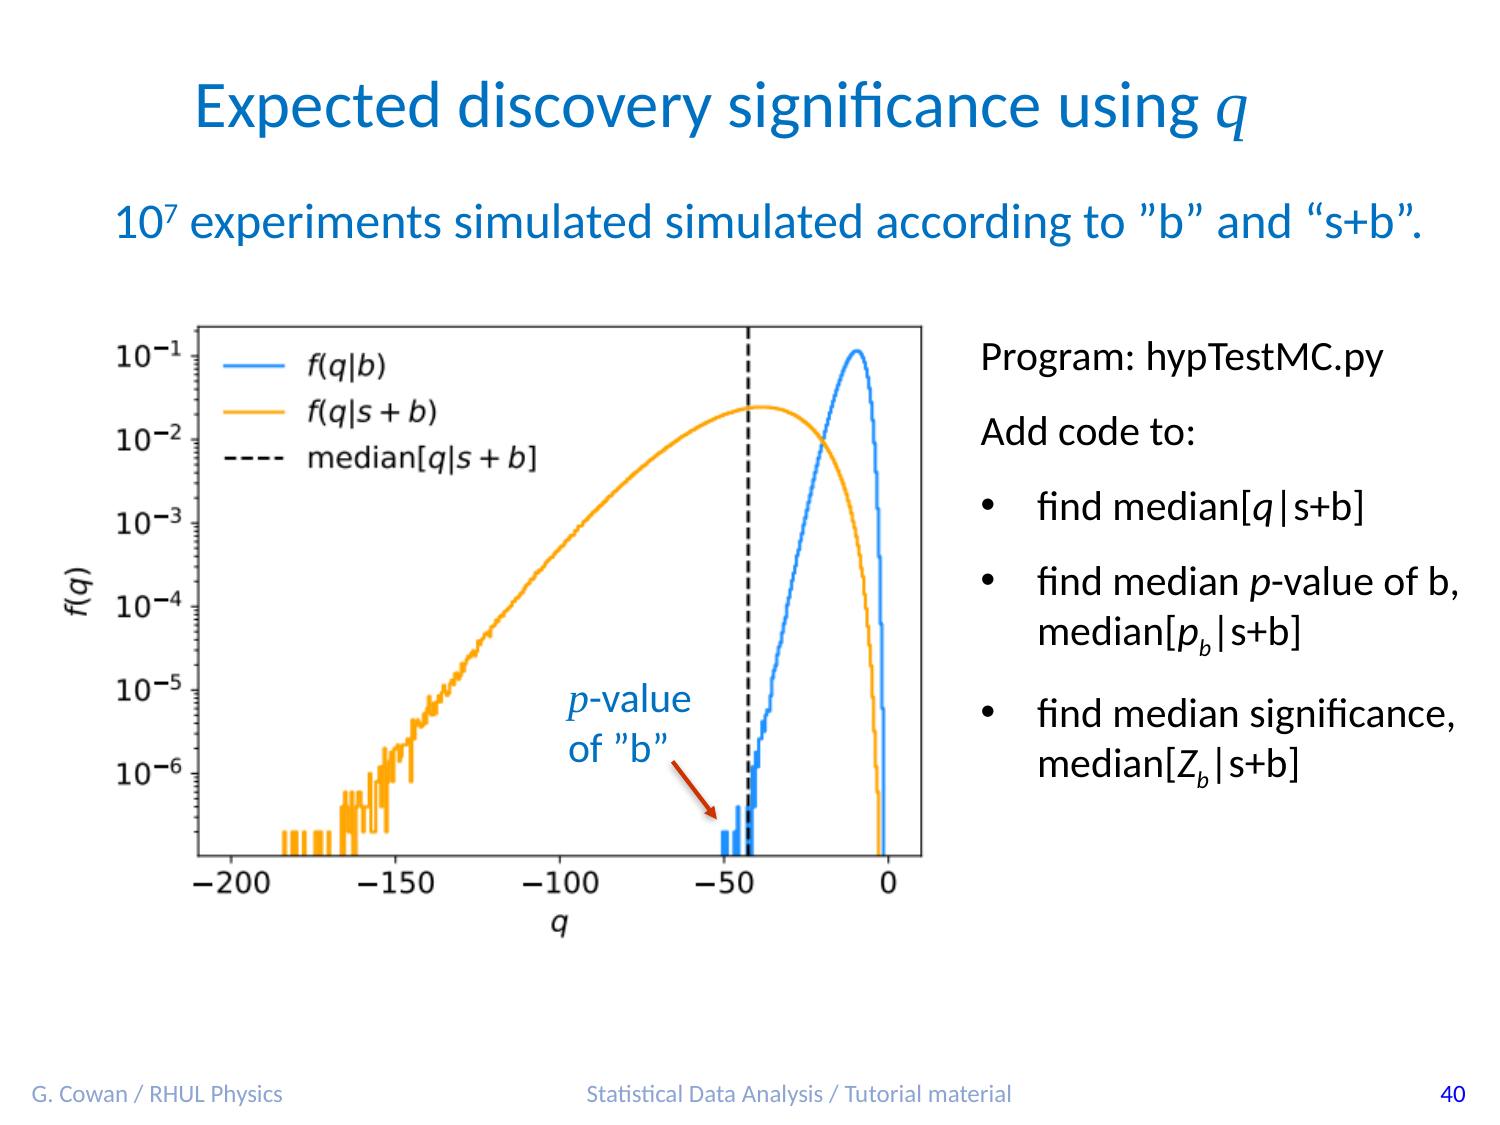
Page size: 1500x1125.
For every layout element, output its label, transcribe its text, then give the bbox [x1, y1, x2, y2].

slide_number 40 [1262, 1062, 1481, 1123]
footer Statistical Data Analysis / Tutorial material [338, 1062, 1262, 1123]
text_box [672, 761, 718, 820]
text_box Program: hypTestMC.py Add code to: find median[q|s+b] find median p-value of b, median[pb|s+b] find median significance, median[Zb|s+b] [1019, 321, 1483, 801]
text_box Expected discovery significance using q [54, 52, 1390, 136]
slide_number G. Cowan / RHUL Physics [16, 1062, 338, 1123]
text_box 107 experiments simulated simulated according to ”b” and “s+b”. [98, 180, 1439, 256]
picture [53, 240, 1015, 962]
